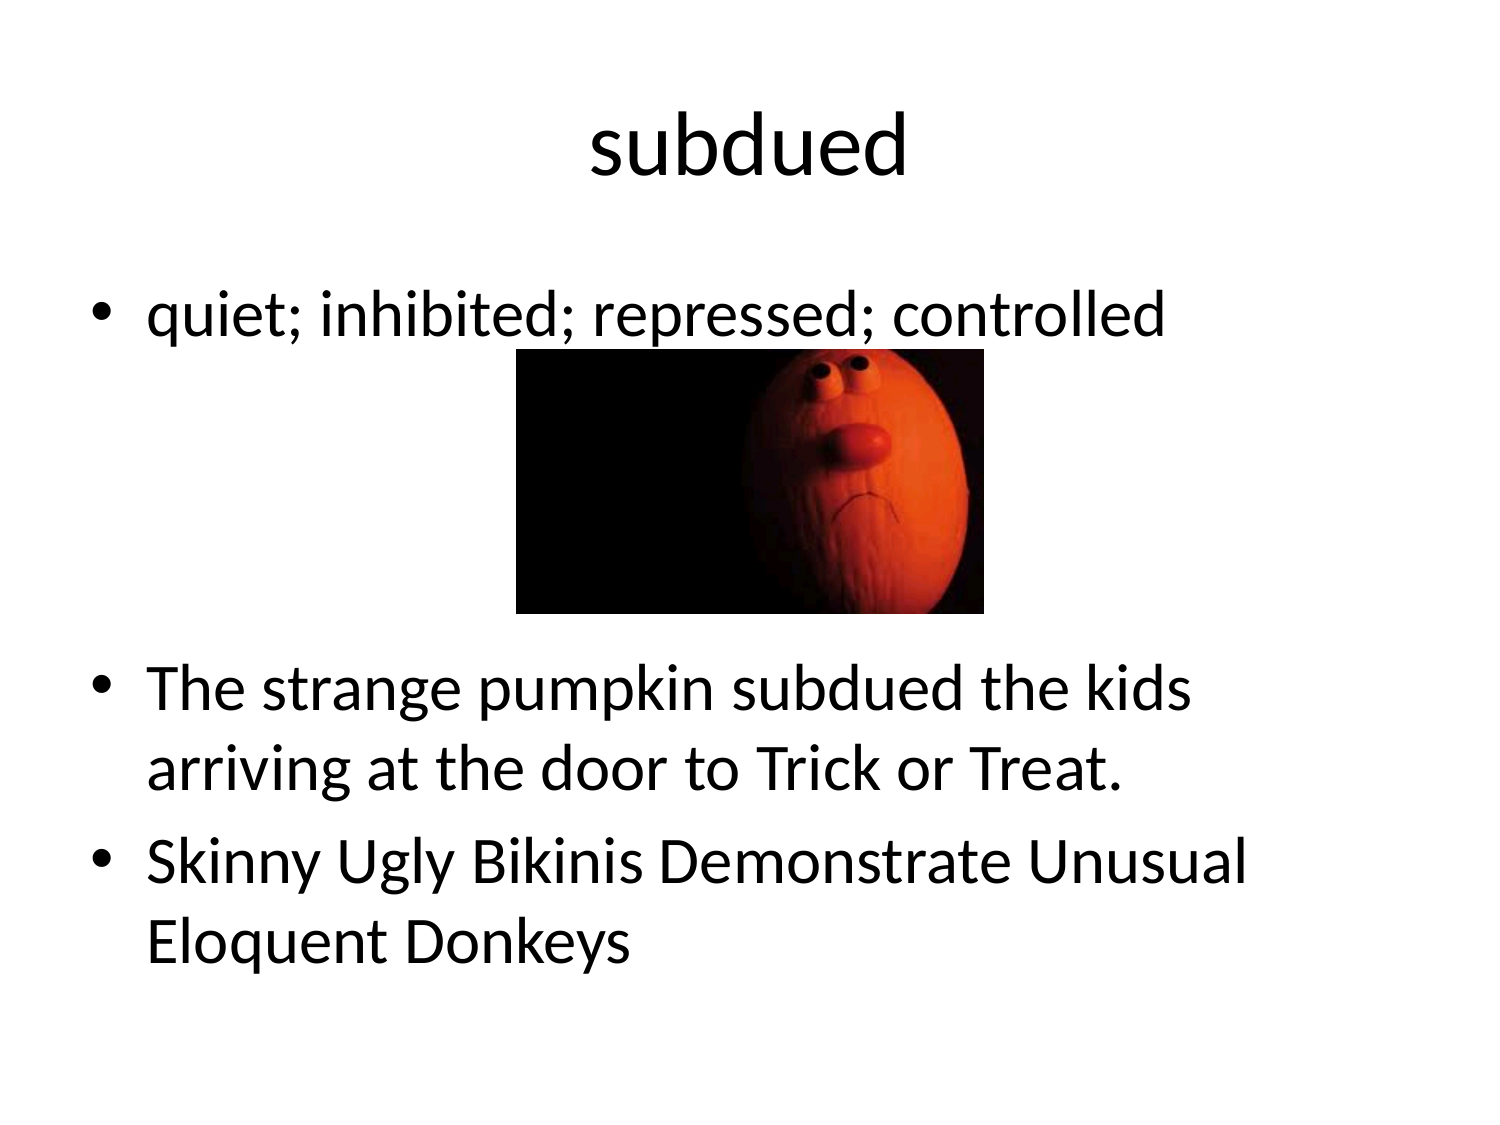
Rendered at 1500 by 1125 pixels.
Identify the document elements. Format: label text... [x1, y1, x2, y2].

picture [516, 349, 984, 615]
title subdued [75, 45, 1425, 233]
list quiet; inhibited; repressed; controlled The strange pumpkin subdued the kids arriving at the door to Trick or Treat. Skinny Ugly Bikinis Demonstrate Unusual Eloquent Donkeys [75, 262, 1425, 1005]
